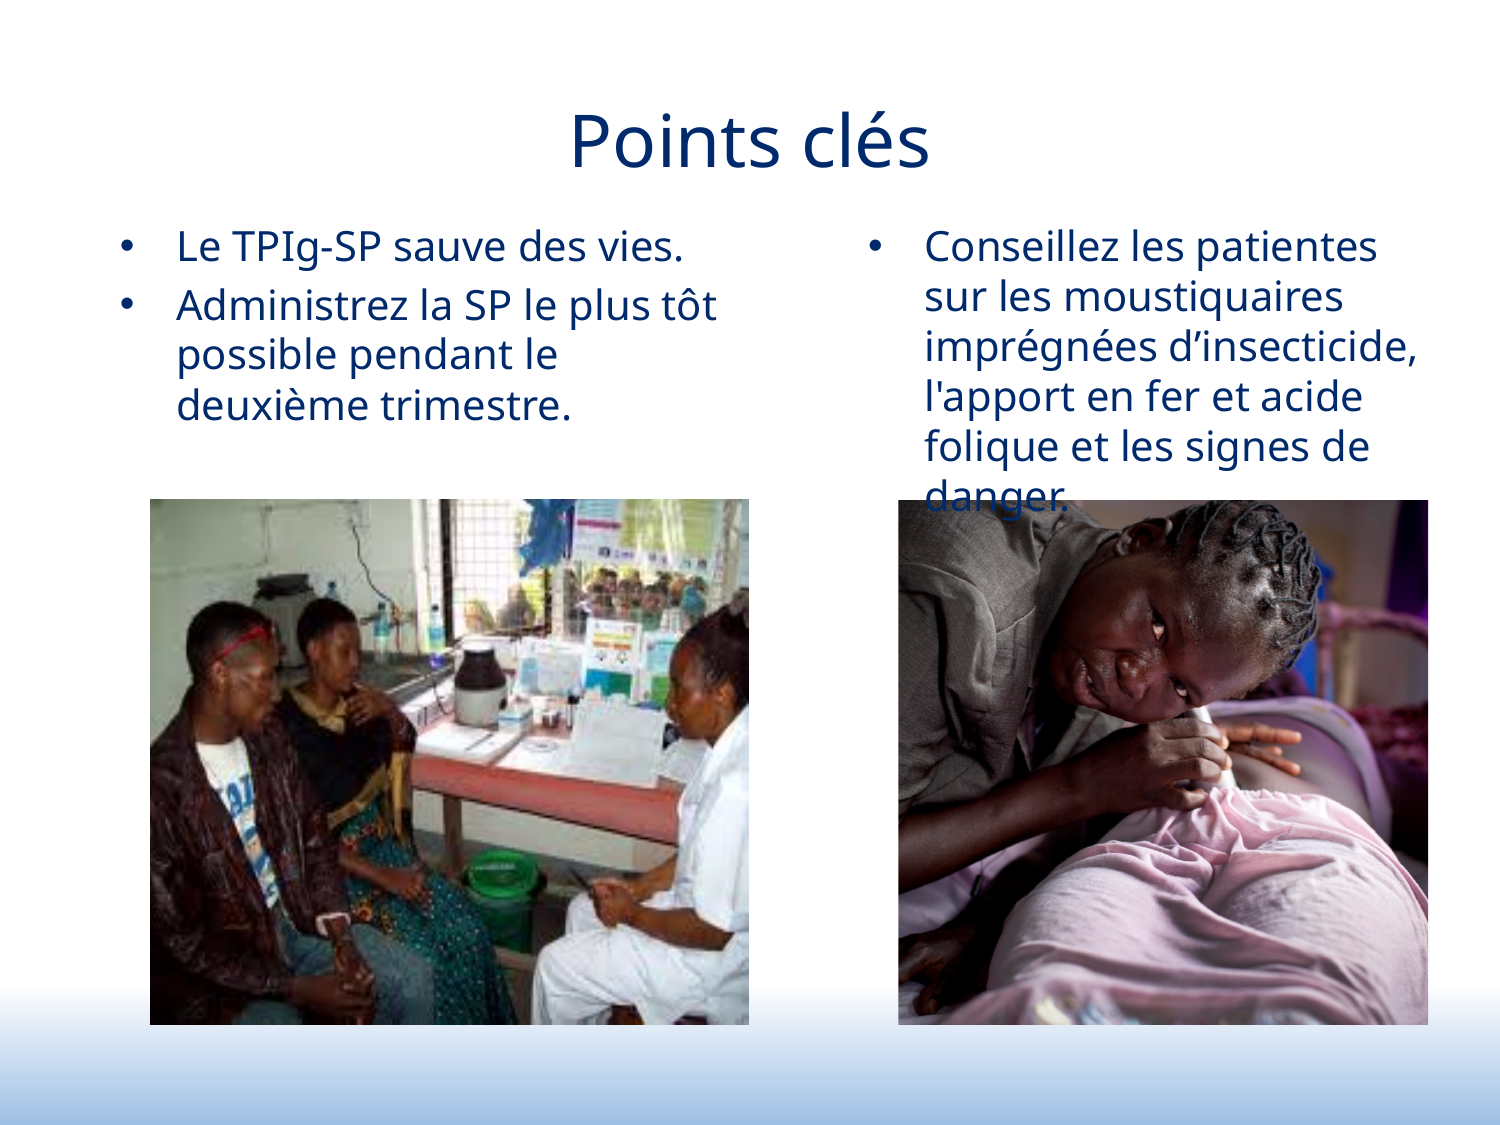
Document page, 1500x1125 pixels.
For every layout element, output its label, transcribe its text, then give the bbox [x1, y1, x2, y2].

list Le TPIg-SP sauve des vies. Administrez la SP le plus tôt possible pendant le deuxième trimestre. [104, 212, 768, 500]
title Points clés [75, 45, 1425, 233]
picture [898, 499, 1429, 1026]
list Conseillez les patientes sur les moustiquaires imprégnées d’insecticide, l'apport en fer et acide folique et les signes de danger. [853, 212, 1466, 475]
picture [149, 499, 749, 1026]
